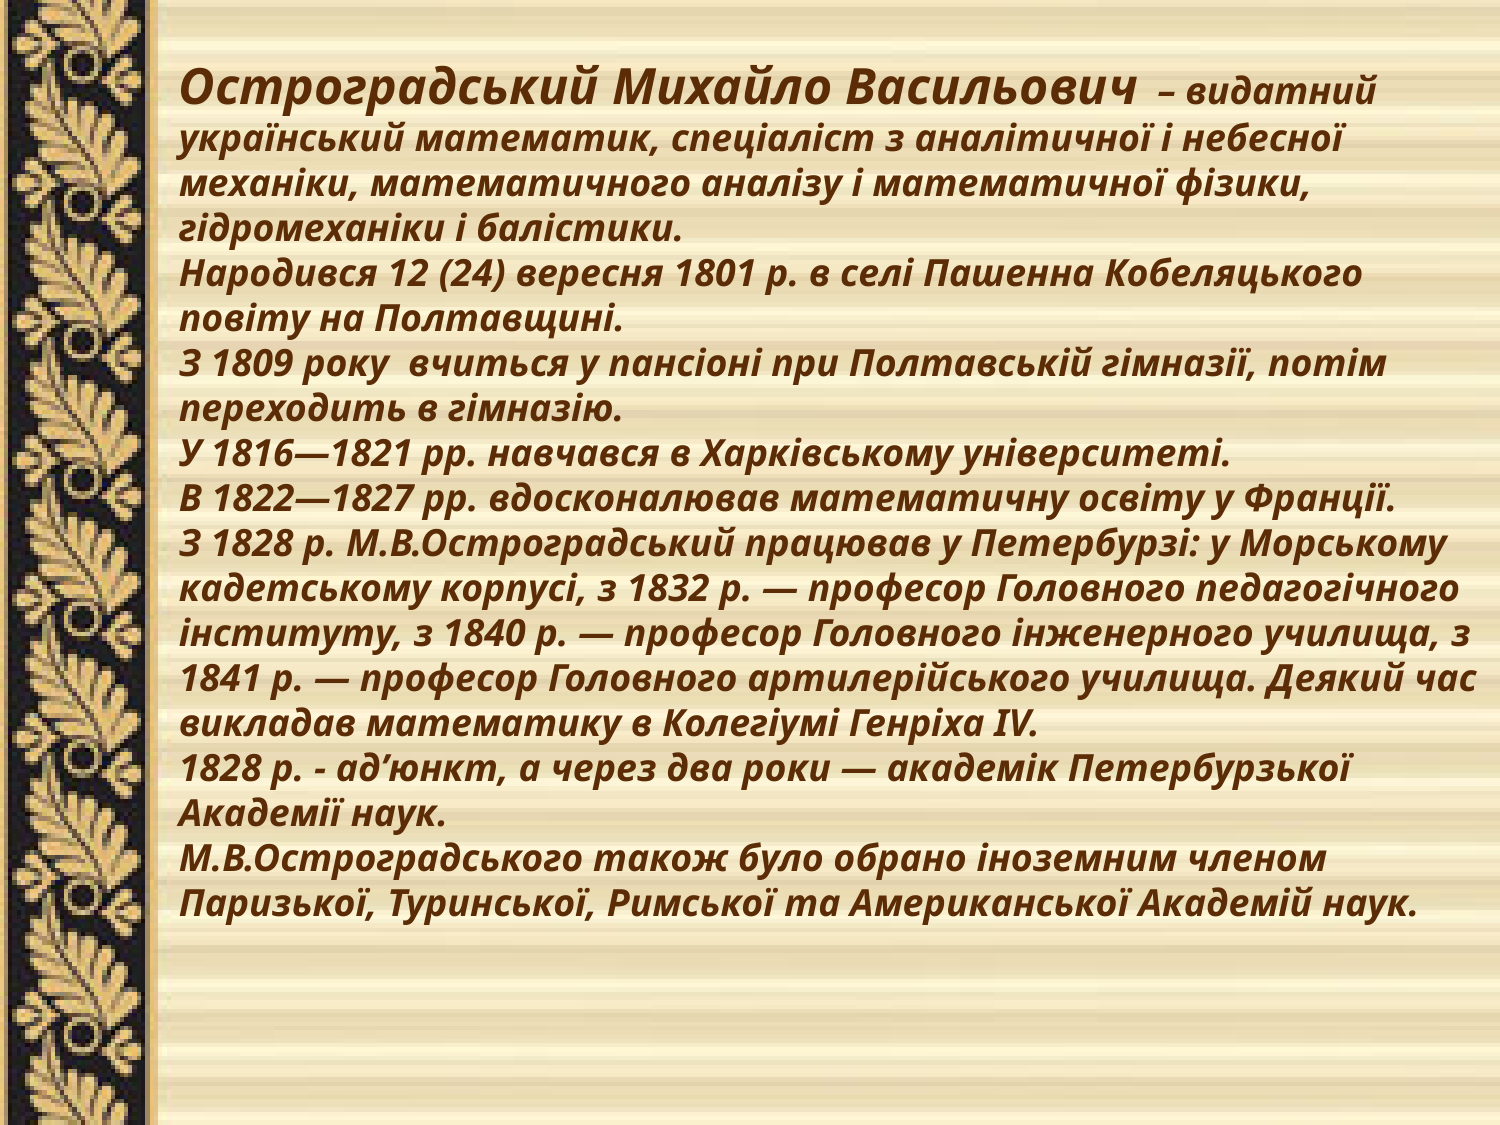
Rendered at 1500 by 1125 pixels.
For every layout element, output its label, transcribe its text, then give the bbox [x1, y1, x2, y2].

picture [0, 0, 1500, 1125]
text_box Остроградський Михайло Васильович – видатний український математик, спеціаліст з аналітичної і небесної механіки, математичного аналізу і математичної фізики, гідромеханіки і балістики. Народився 12 (24) вересня 1801 р. в селі Пашенна Кобеляцького повіту на Полтавщині. З 1809 року вчиться у пансіоні при Полтавській гімназії, потім переходить в гімназію. У 1816—1821 рр. навчався в Харківському університеті. В 1822—1827 рр. вдосконалював математичну освіту у Франції. З 1828 р. М.В.Остроградський працював у Петербурзі: у Морському кадетському корпусі, з 1832 р. — професор Головного педагогічного інституту, з 1840 р. — професор Головного інженерного училища, з 1841 р. — професор Головного артилерійського училища. Деякий час викладав математику в Колегіумі Генріха IV. 1828 р. - ад’юнкт, а через два роки — академік Петербурзької Академії наук. М.В.Остроградського також було обрано іноземним членом Паризької, Туринської, Римської та Американської Академій наук. [163, 46, 1500, 932]
